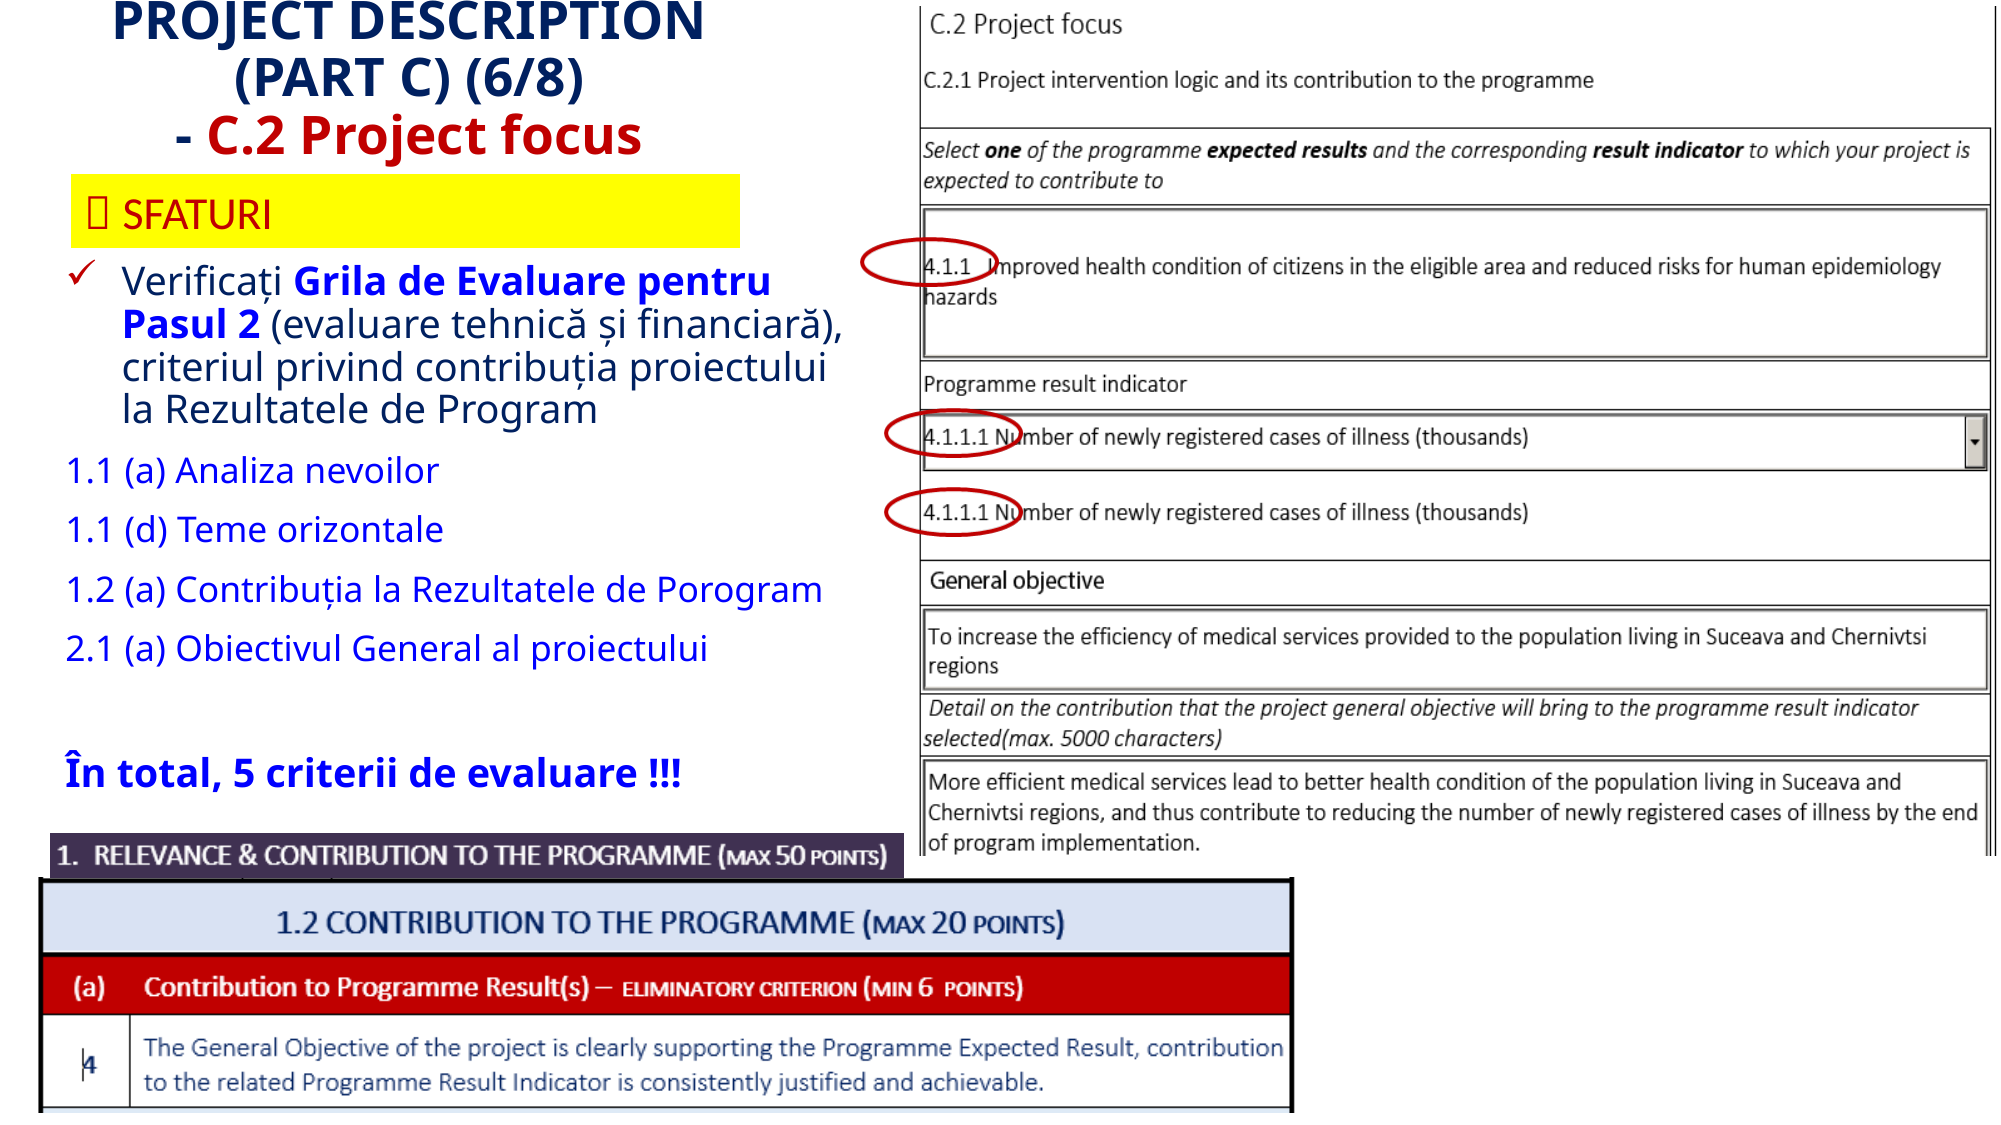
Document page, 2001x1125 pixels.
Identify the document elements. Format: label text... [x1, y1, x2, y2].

picture [860, 6, 2000, 856]
title PROJECT DESCRIPTION (PART C) (6/8) - C.2 Project focus [0, 0, 819, 174]
subtitle Verificați Grila de Evaluare pentru Pasul 2 (evaluare tehnică și financiară), criteriul privind contribuția proiectului la Rezultatele de Program 1.1 (a) Analiza nevoilor 1.1 (d) Teme orizontale 1.2 (a) Contribuția la Rezultatele de Porogram 2.1 (a) Obiectivul General al proiectului În total, 5 criterii de evaluare !!! [50, 297, 885, 824]
picture [34, 833, 1296, 1113]
table_header  SFATURI [71, 174, 740, 248]
